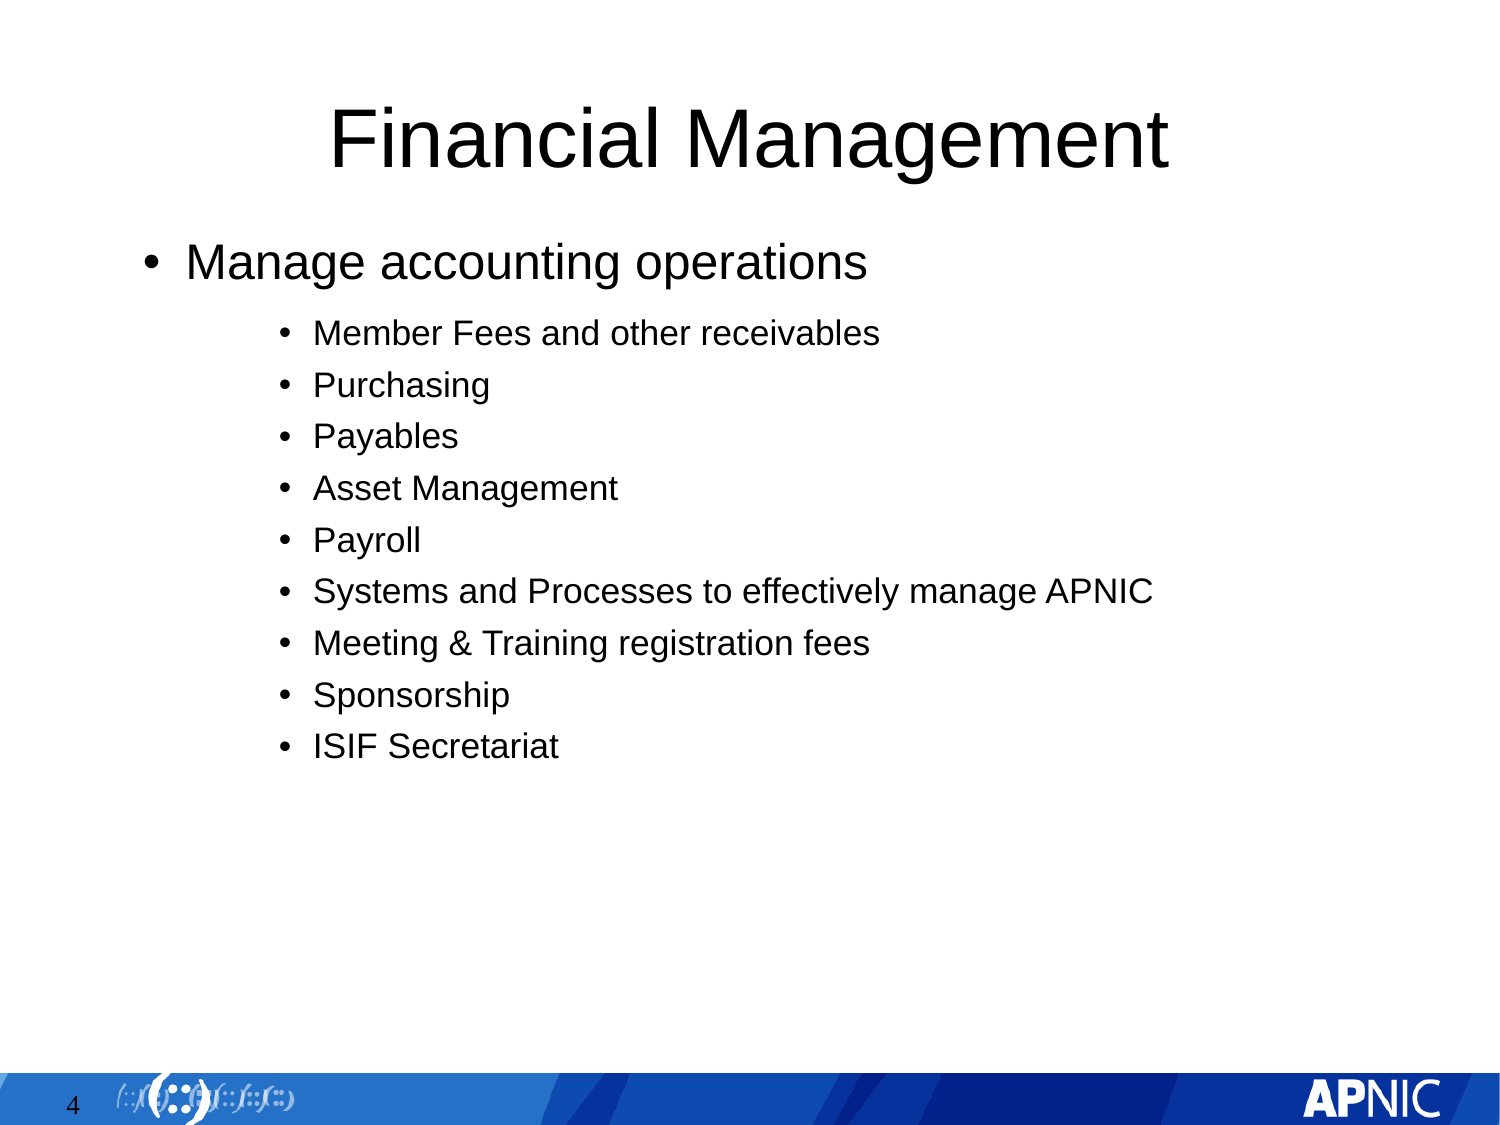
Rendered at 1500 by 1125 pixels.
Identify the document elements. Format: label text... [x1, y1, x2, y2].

picture [0, 1069, 1500, 1125]
title Financial Management [74, 44, 1425, 231]
list Manage accounting operations Member Fees and other receivables Purchasing Payables Asset Management Payroll Systems and Processes to effectively manage APNIC Meeting & Training registration fees Sponsorship ISIF Secretariat [74, 231, 1425, 974]
slide_number 4 [15, 1087, 81, 1119]
